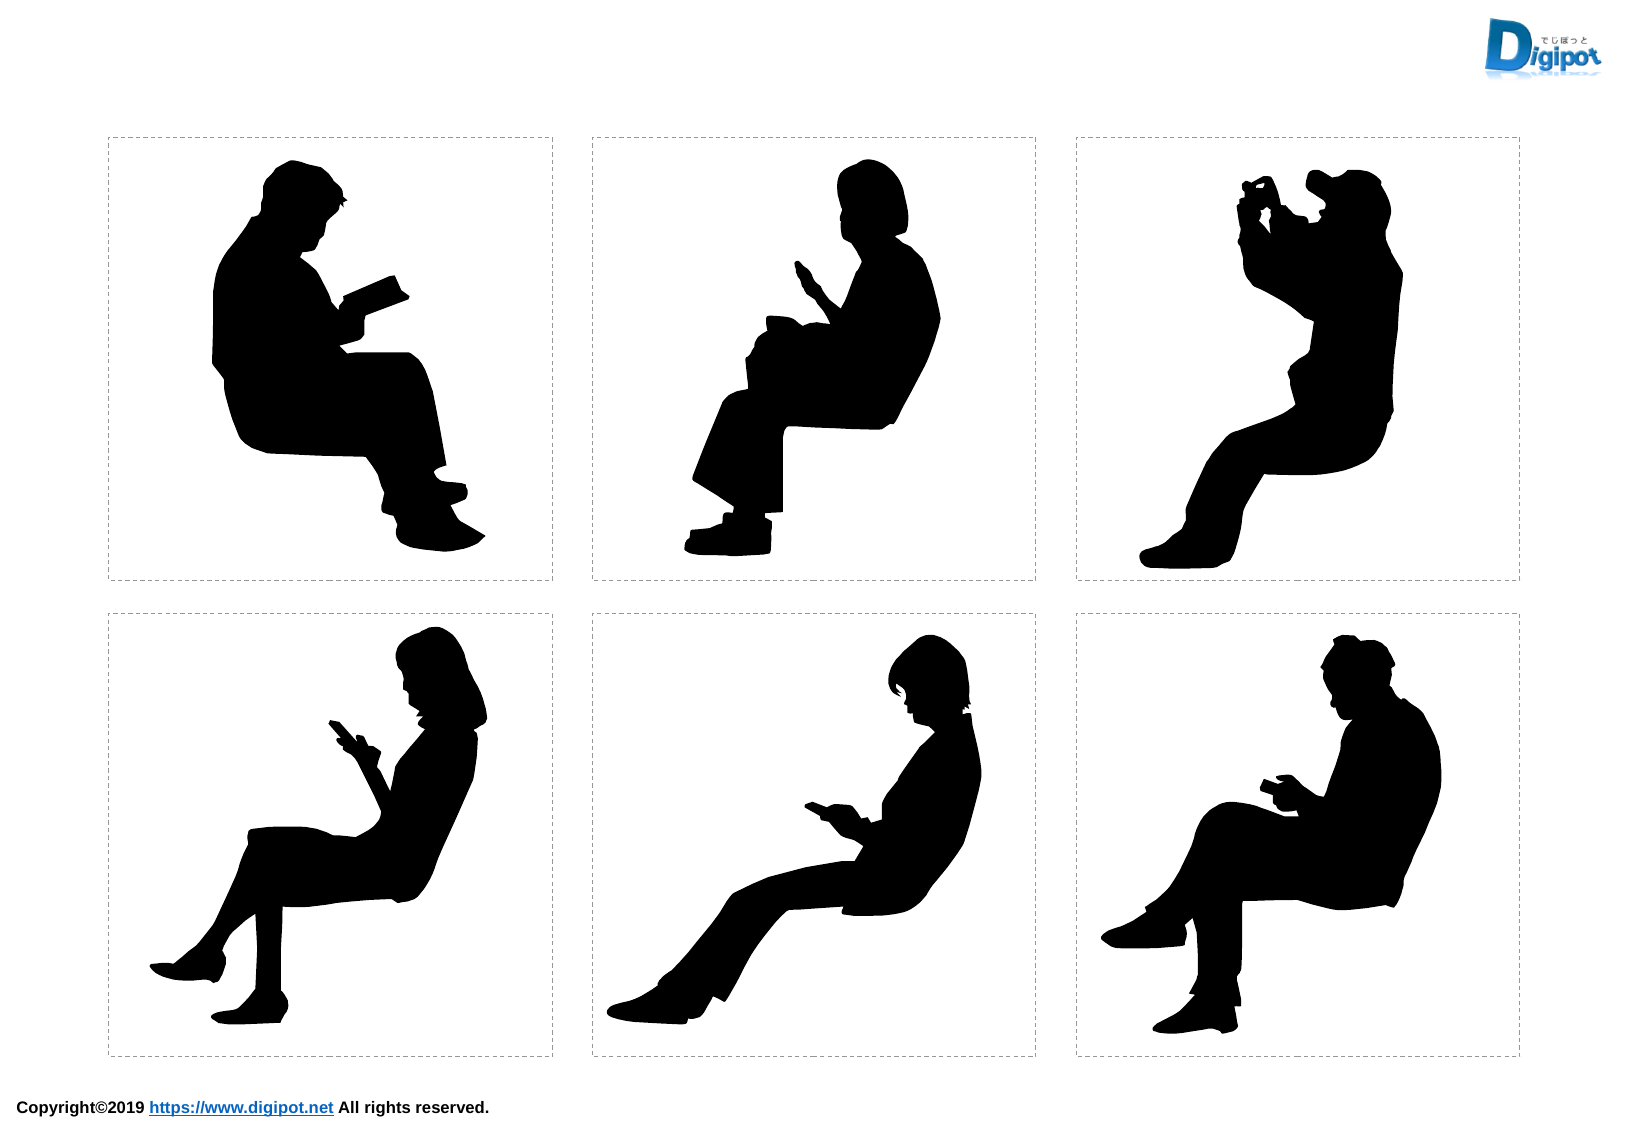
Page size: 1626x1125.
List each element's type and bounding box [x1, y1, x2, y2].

text_box [149, 626, 488, 1025]
text_box [684, 159, 941, 557]
text_box [1101, 634, 1442, 1034]
text_box [1139, 169, 1403, 569]
text_box [212, 160, 486, 552]
picture [1485, 18, 1602, 82]
text_box [606, 634, 982, 1025]
